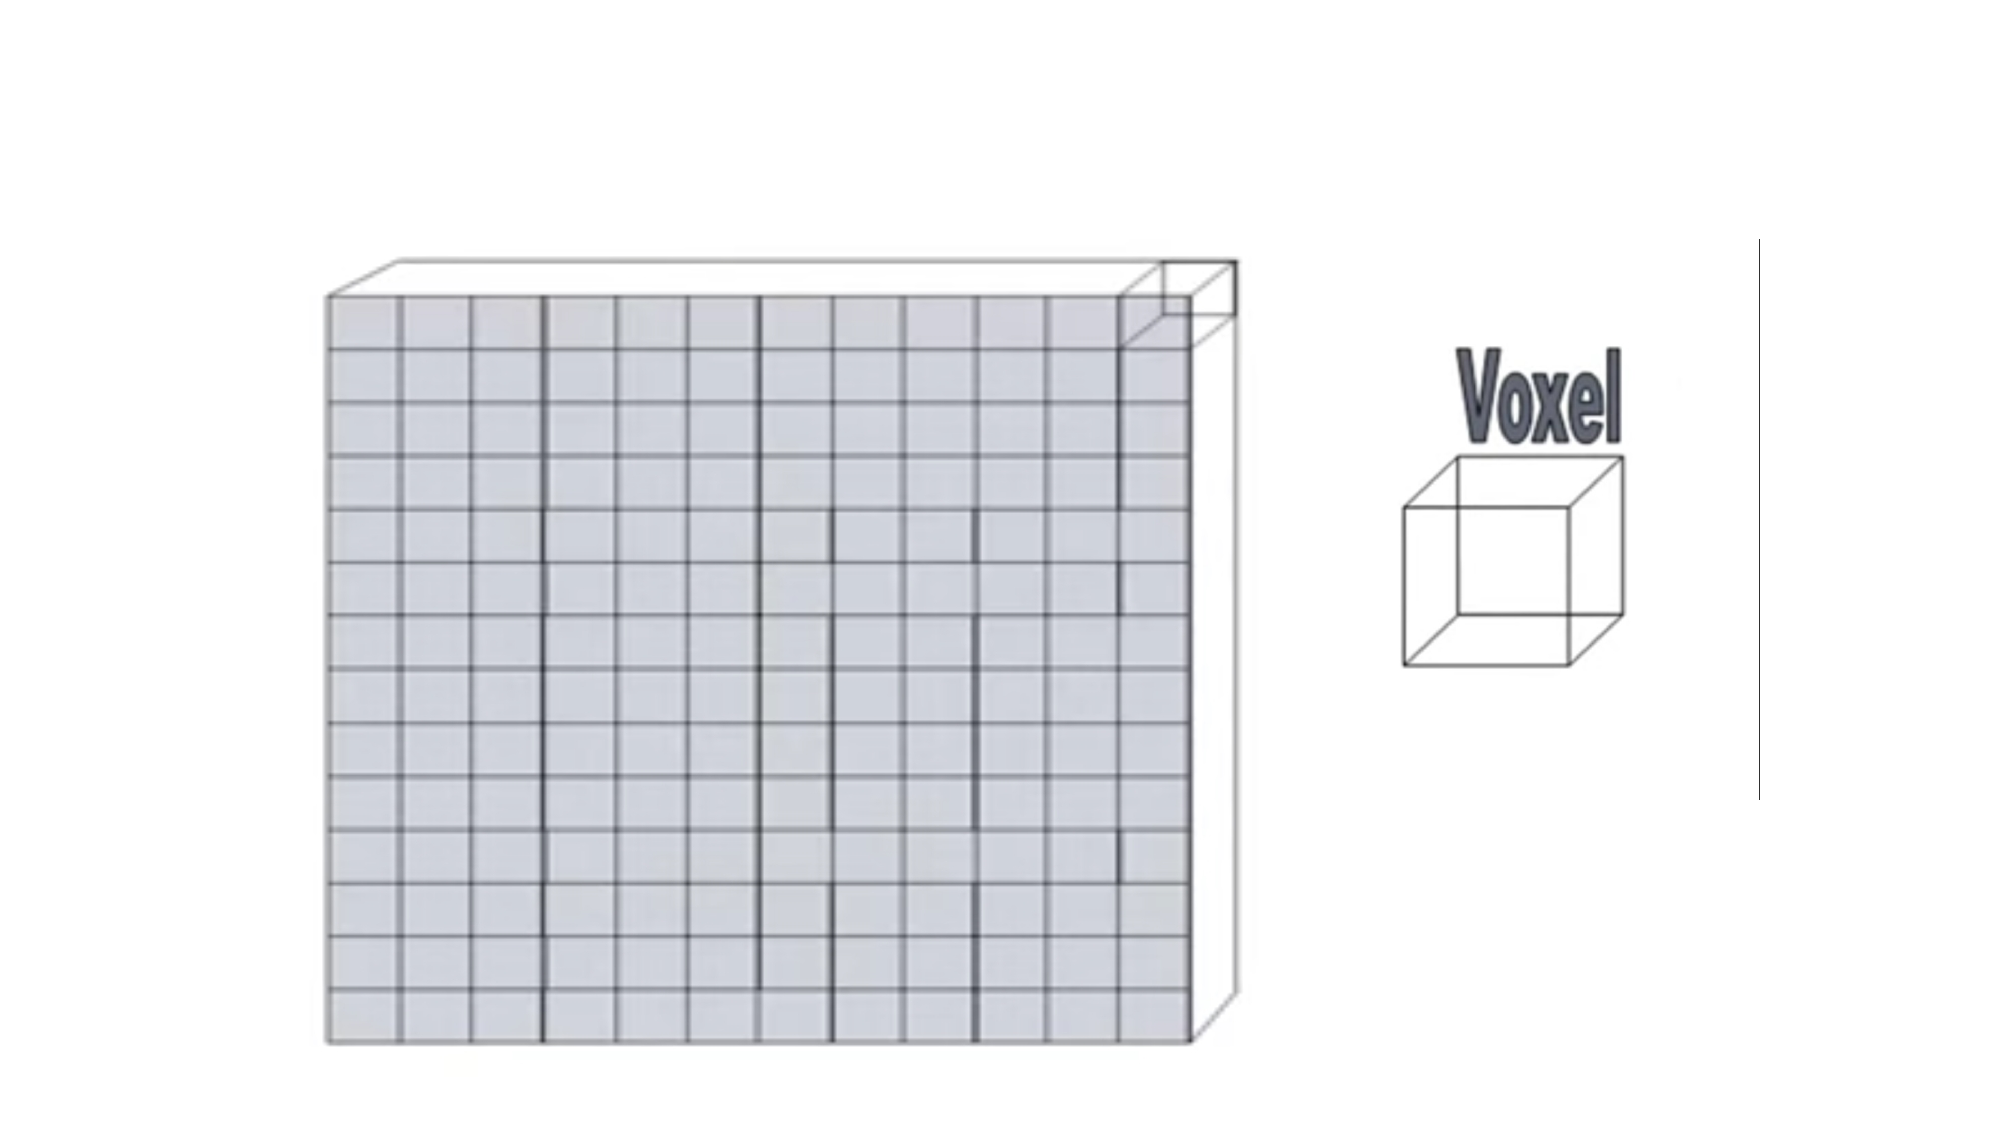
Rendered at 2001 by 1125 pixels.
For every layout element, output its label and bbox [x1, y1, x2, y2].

picture [271, 239, 1272, 1077]
picture [1328, 239, 1760, 800]
